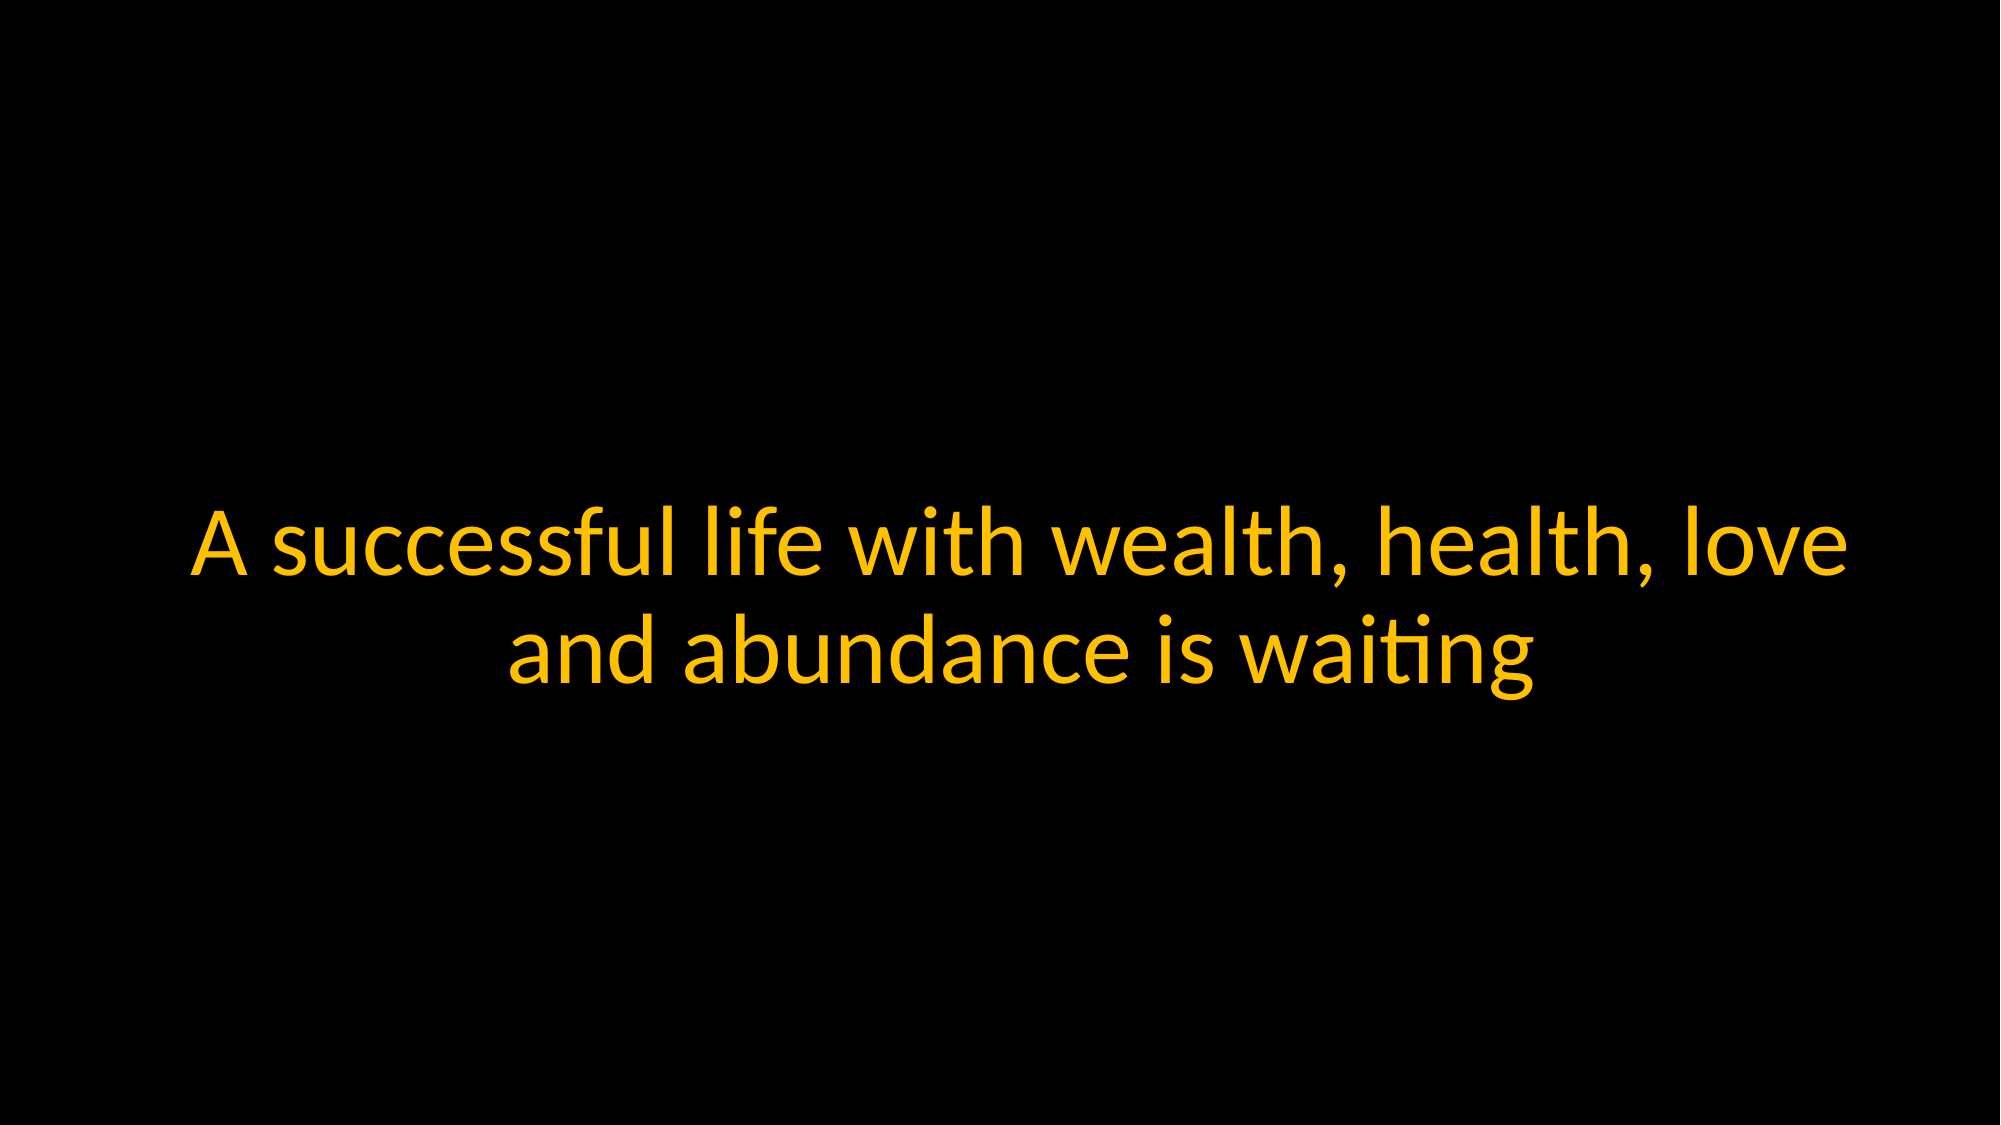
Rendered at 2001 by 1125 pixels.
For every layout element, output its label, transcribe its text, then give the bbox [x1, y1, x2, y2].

list A successful life with wealth, health, love and abundance is waiting [136, 482, 1907, 1006]
